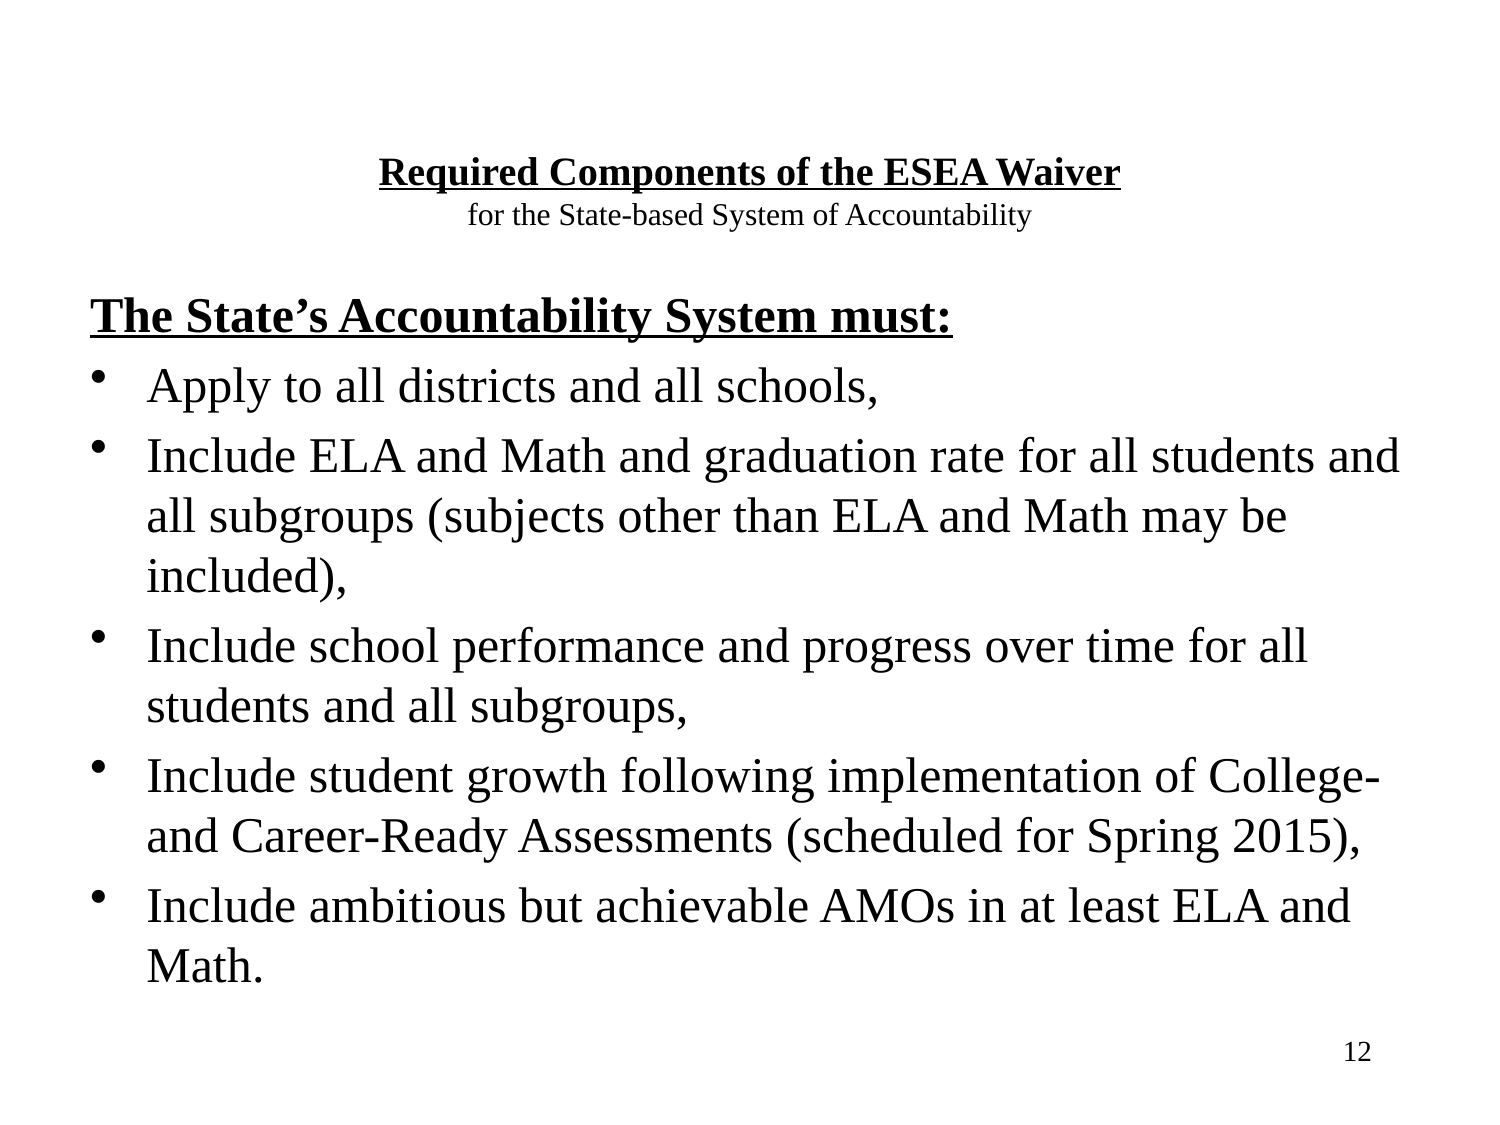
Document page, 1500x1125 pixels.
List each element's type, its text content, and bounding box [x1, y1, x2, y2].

slide_number 12 [1074, 1025, 1388, 1100]
list The State’s Accountability System must: Apply to all districts and all schools, Include ELA and Math and graduation rate for all students and all subgroups (subjects other than ELA and Math may be included), Include school performance and progress over time for all students and all subgroups, Include student growth following implementation of College- and Career-Ready Assessments (scheduled for Spring 2015), Include ambitious but achievable AMOs in at least ELA and Math. [75, 275, 1438, 1000]
title Required Components of the ESEA Waiver for the State-based System of Accountability [62, 137, 1438, 288]
